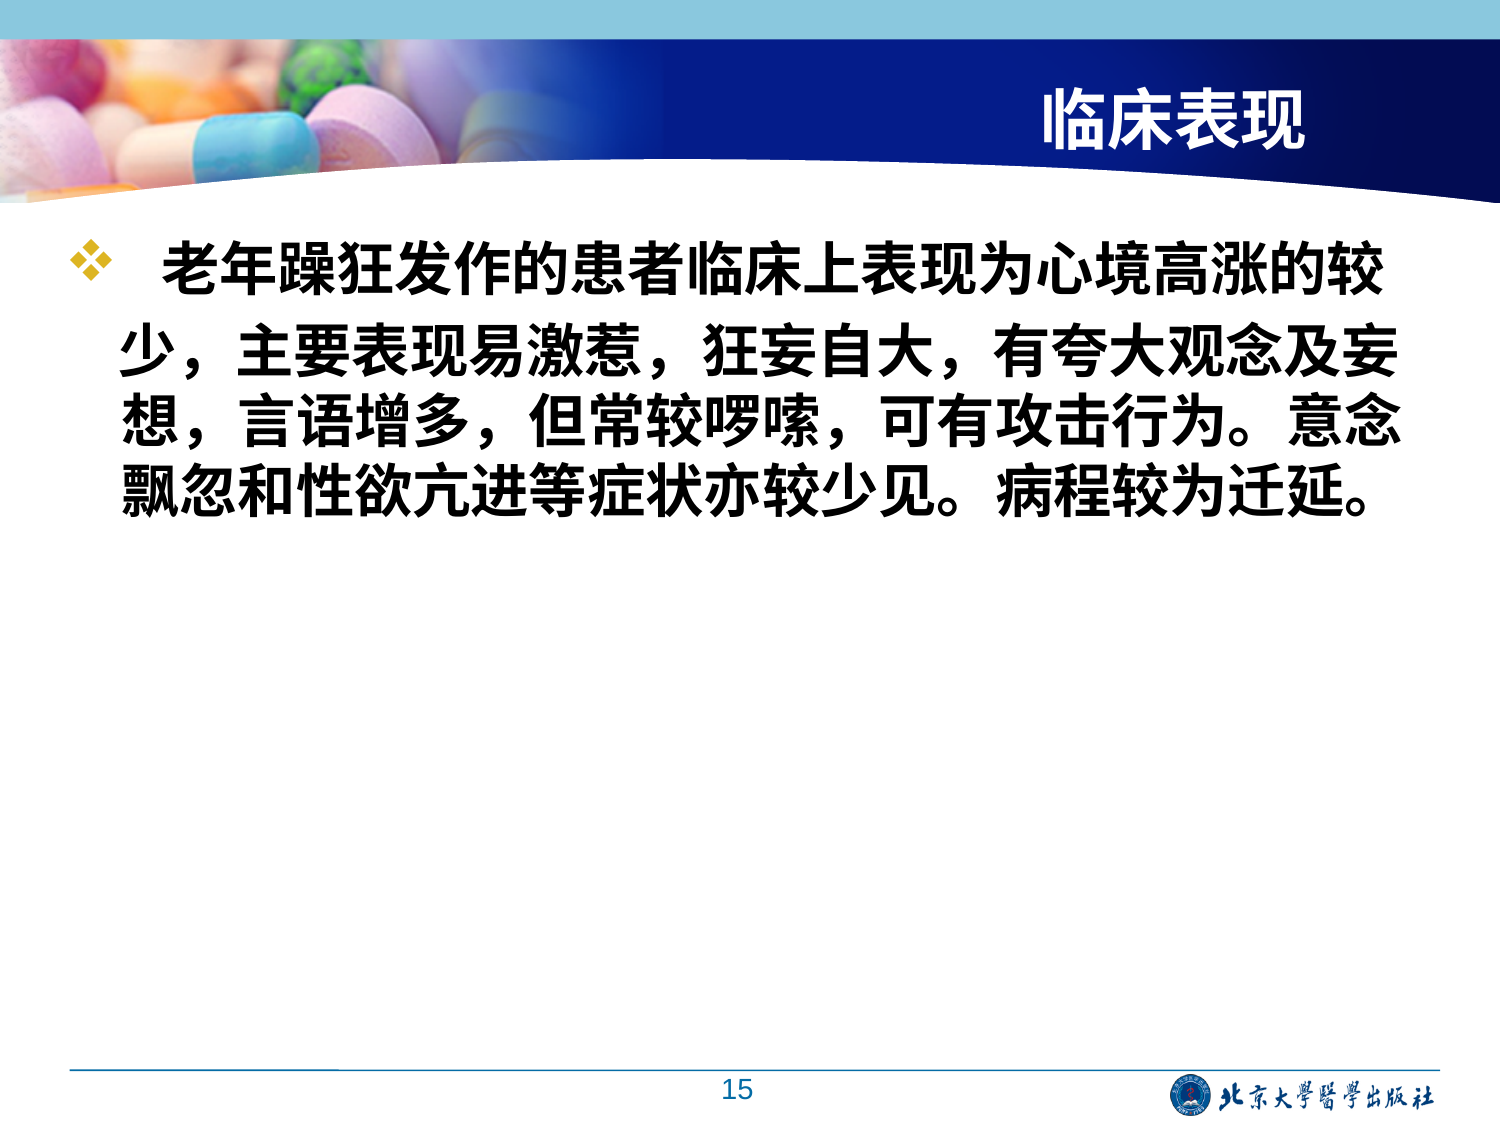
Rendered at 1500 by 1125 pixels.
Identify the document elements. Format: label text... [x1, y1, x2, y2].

picture [1170, 1074, 1436, 1118]
picture [0, 40, 1500, 203]
slide_number 15 [562, 1062, 913, 1114]
list 老年躁狂发作的患者临床上表现为心境高涨的较 少，主要表现易激惹，狂妄自大，有夸大观念及妄 想，言语增多，但常较啰嗦，可有攻击行为。意念飘忽和性欲亢进等症状亦较少见。病程较为迁延。 [49, 224, 1463, 1026]
text_box 临床表现 [949, 70, 1418, 165]
